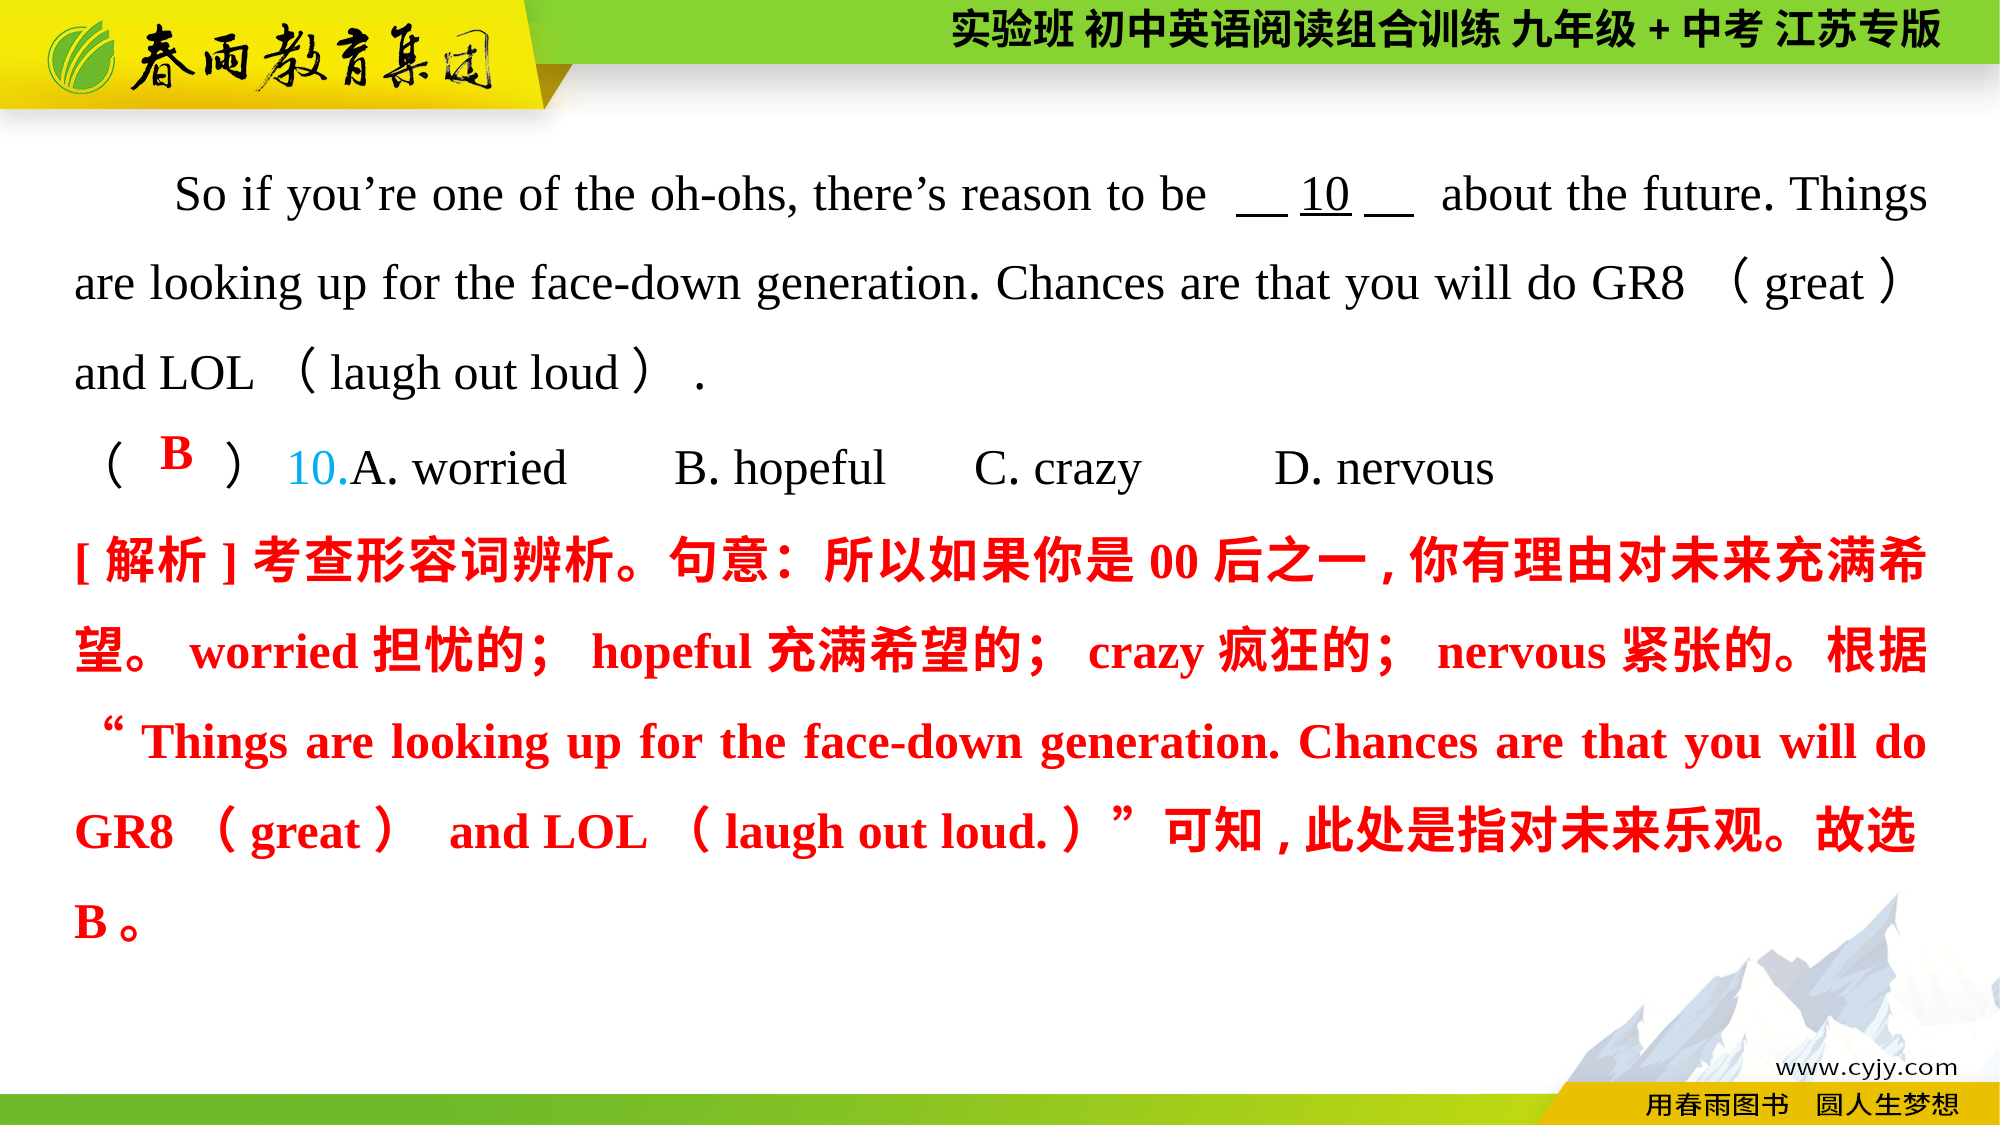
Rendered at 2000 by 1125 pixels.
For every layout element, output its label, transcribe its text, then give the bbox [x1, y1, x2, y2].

picture [0, 0, 2000, 1125]
text_box [解析]考查形容词辨析。句意：所以如果你是00后之一,你有理由对未来充满希望。worried担忧的；hopeful充满希望的；crazy疯狂的；nervous紧张的。根据“Things are looking up for the face-down generation. Chances are that you will do GR8（great） and LOL（laugh out loud.）”可知,此处是指对未来乐观。故选B。 [59, 490, 1944, 956]
text_box （ ）10.A. worried B. hopeful C. crazy D. nervous [59, 397, 1944, 490]
list So if you’re one of the oh-ohs, there’s reason to be 10 about the future. Things are looking up for the face-down generation. Chances are that you will do GR8（great） and LOL（laugh out loud）. [59, 122, 1944, 397]
text_box B [145, 411, 209, 487]
